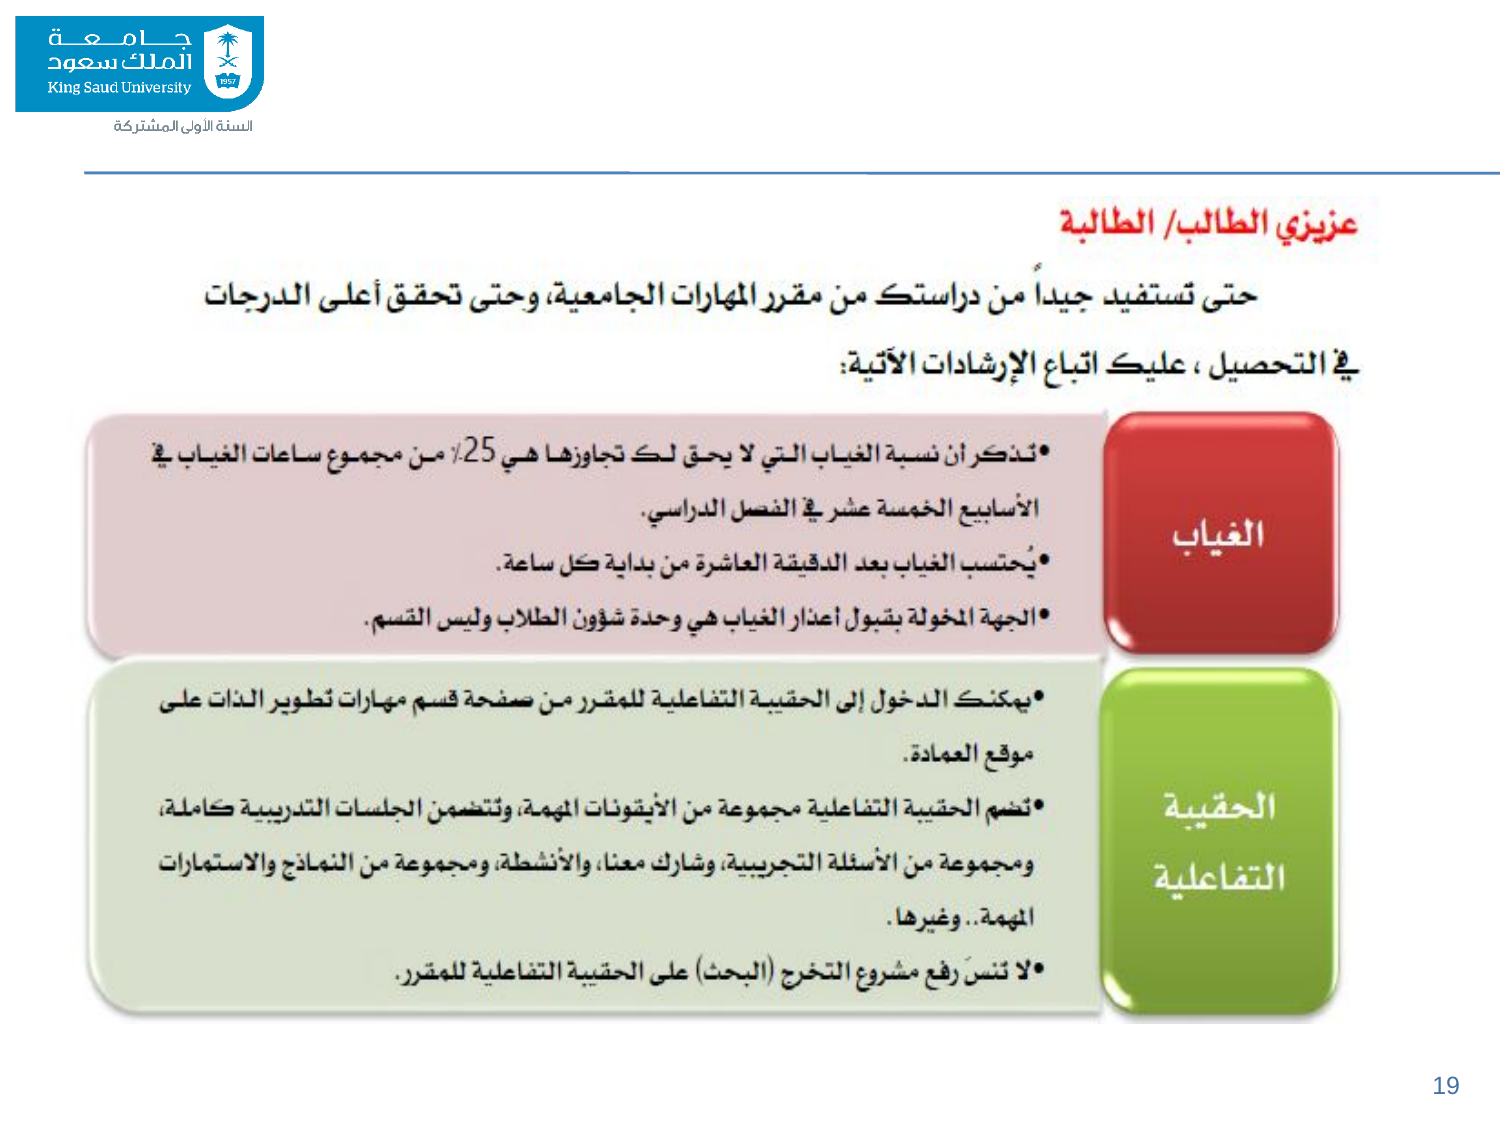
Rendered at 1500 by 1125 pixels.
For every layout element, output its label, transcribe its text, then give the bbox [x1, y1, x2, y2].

picture [41, 195, 1424, 1024]
picture [0, 0, 281, 150]
slide_number 19 [1350, 1062, 1475, 1103]
